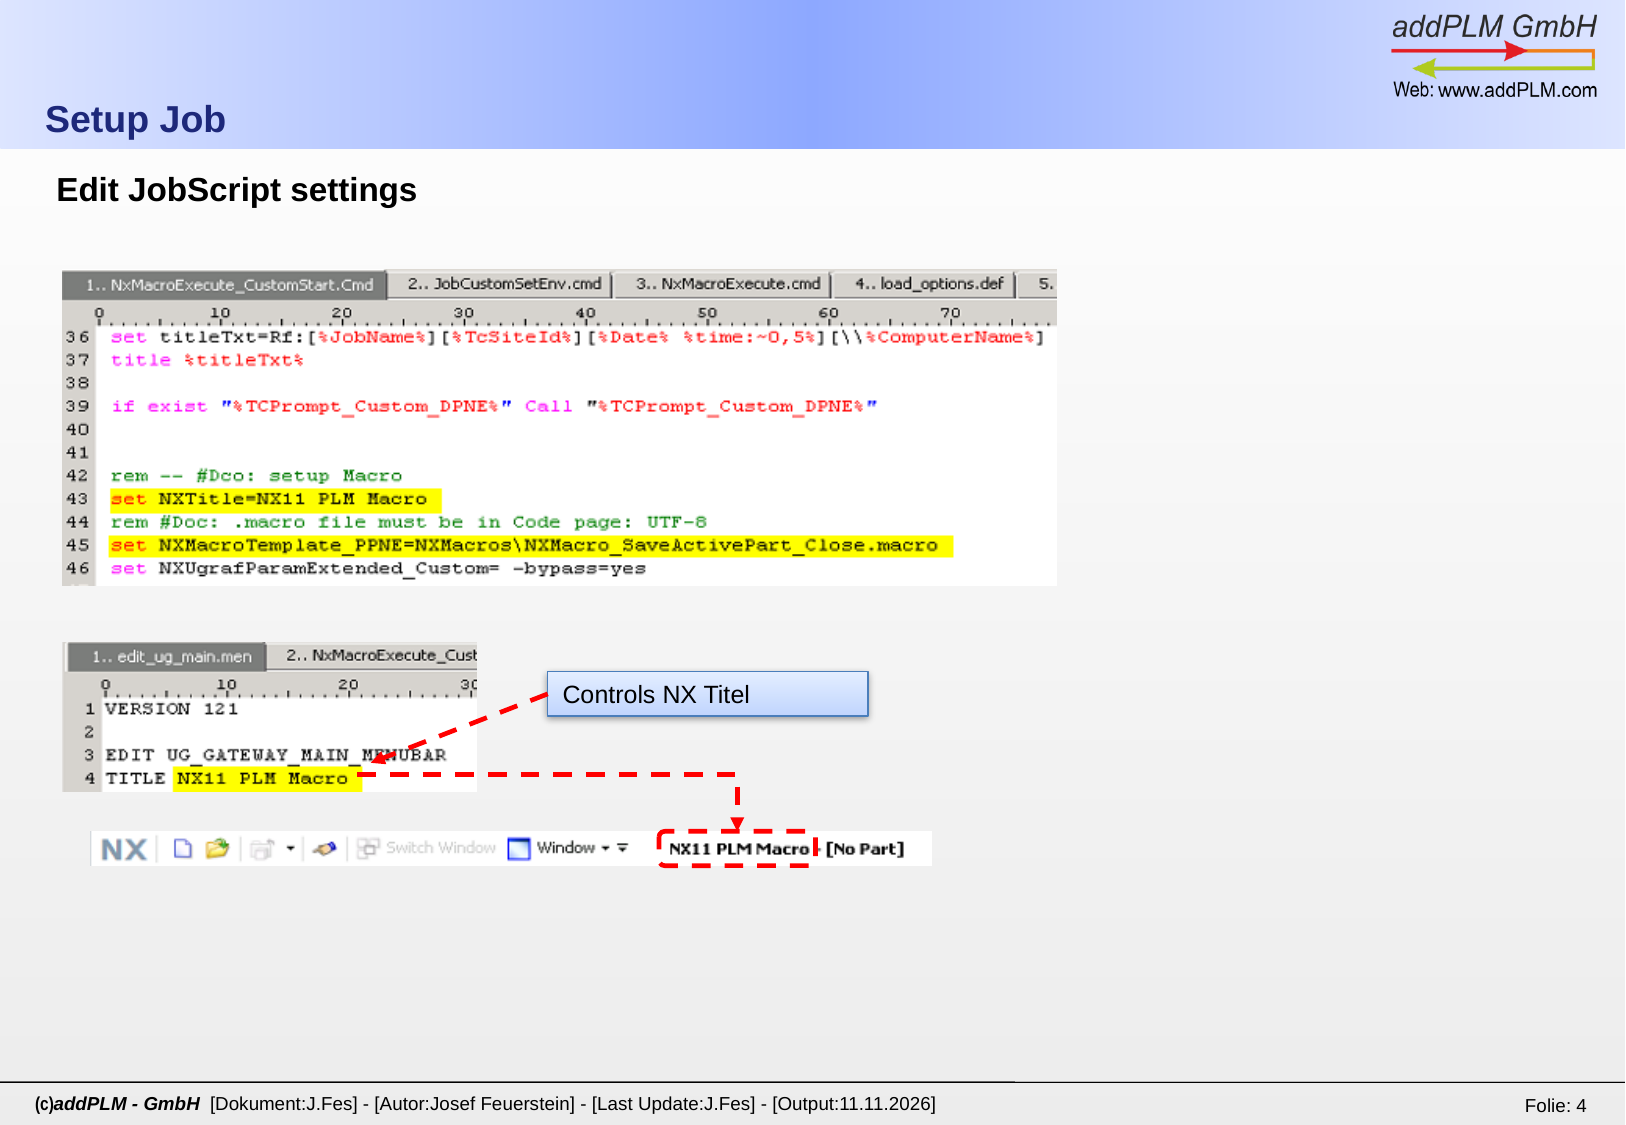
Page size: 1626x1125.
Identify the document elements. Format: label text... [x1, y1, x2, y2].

picture [62, 642, 478, 792]
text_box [357, 774, 738, 832]
list Edit JobScript settings [41, 160, 1583, 217]
picture [90, 831, 932, 866]
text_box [370, 693, 549, 763]
picture [1391, 14, 1597, 97]
title Setup Job [45, 67, 1586, 131]
picture [62, 269, 1057, 586]
text_box Controls NX Titel [547, 671, 869, 717]
